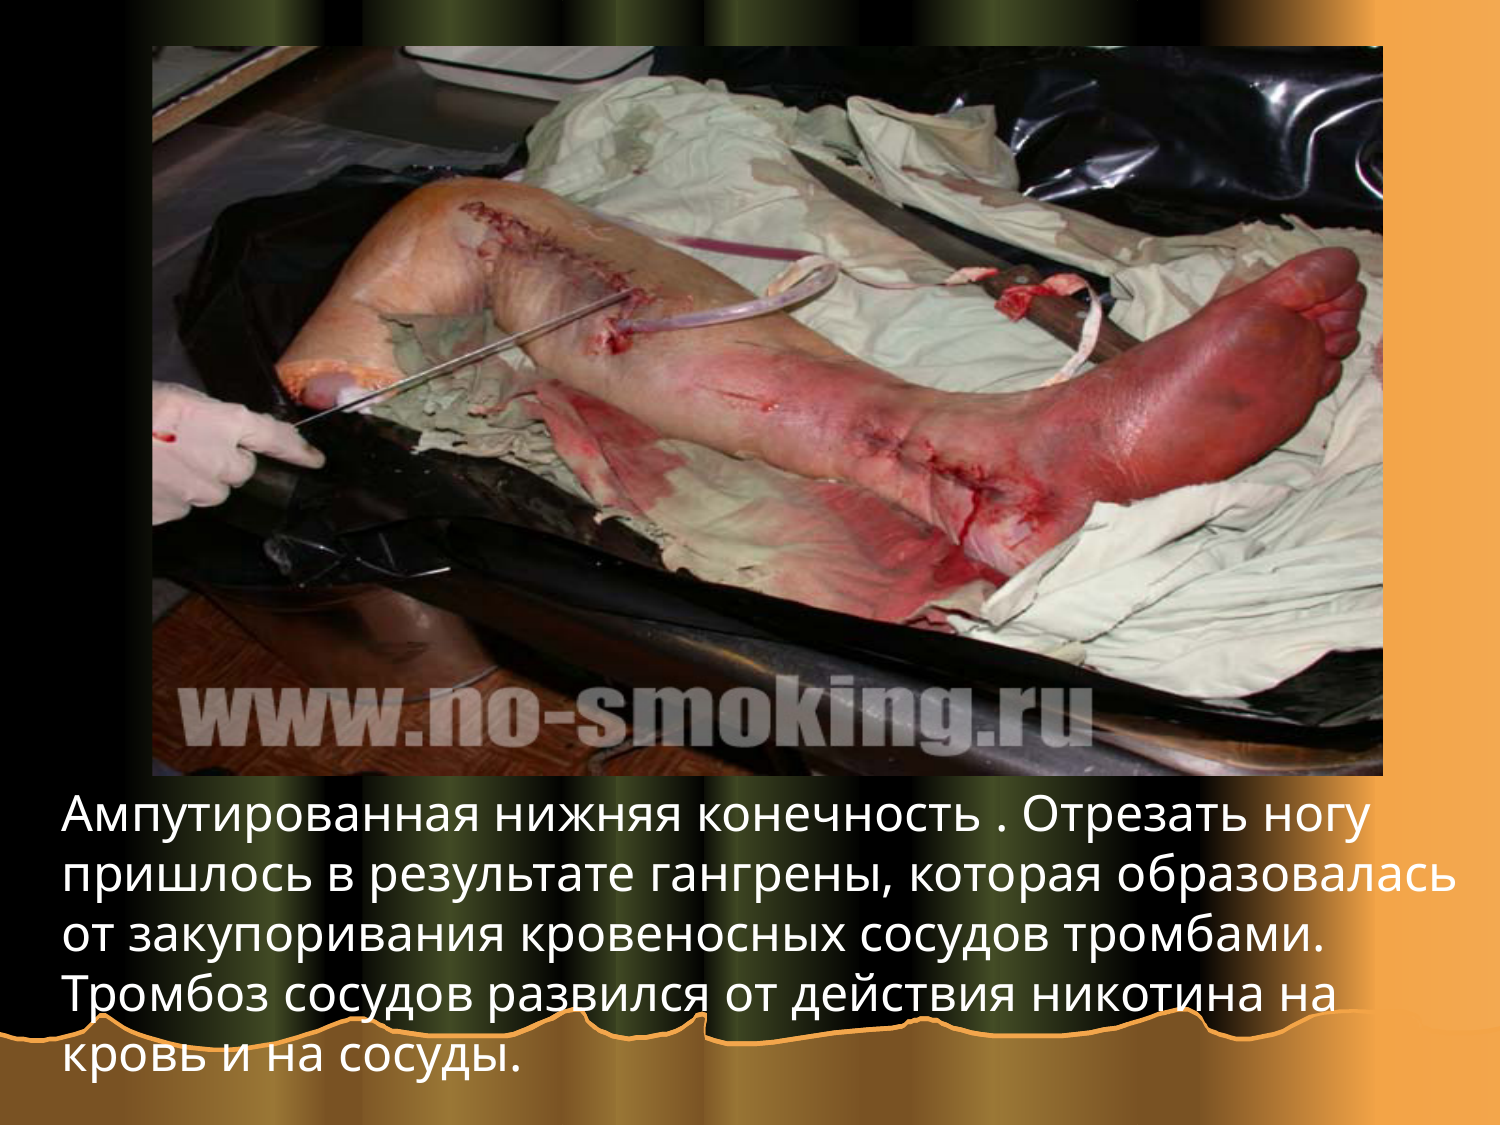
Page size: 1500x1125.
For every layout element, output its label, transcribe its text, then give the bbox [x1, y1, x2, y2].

list Ампутированная нижняя конечность . Отрезать ногу пришлось в результате гангрены, которая образовалась от закупоривания кровеносных сосудов тромбами. Тромбоз сосудов развился от действия никотина на кровь и на сосуды. [46, 773, 1500, 1013]
picture [152, 46, 1383, 776]
